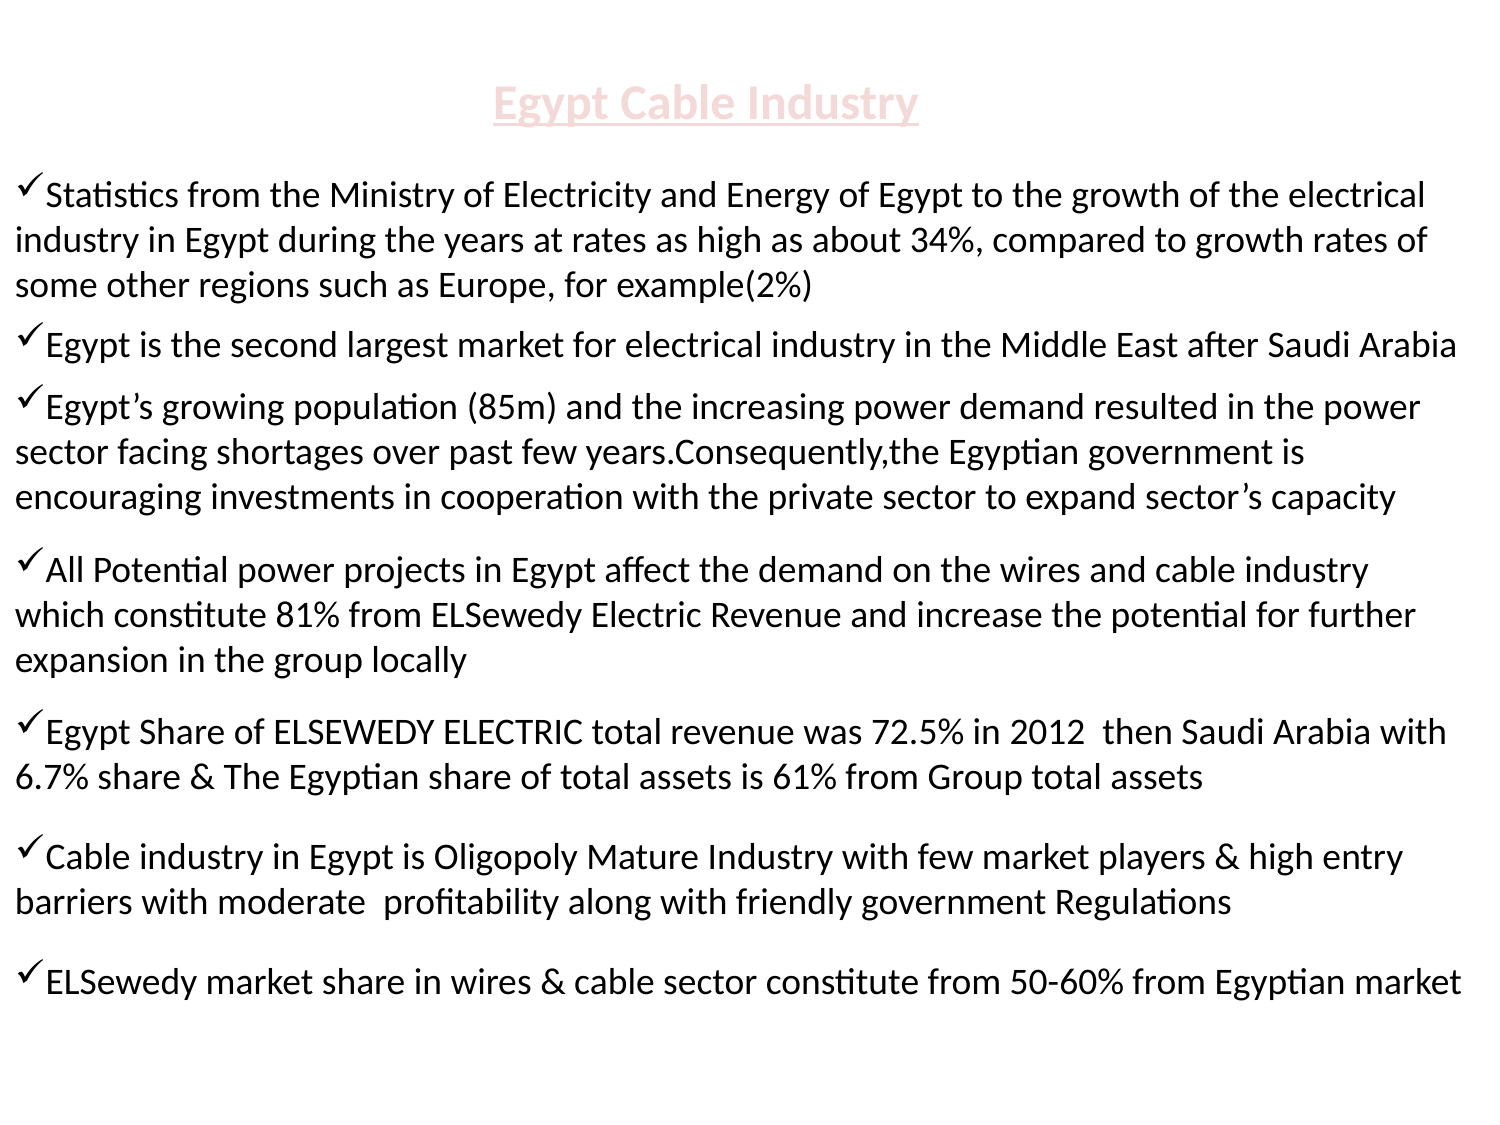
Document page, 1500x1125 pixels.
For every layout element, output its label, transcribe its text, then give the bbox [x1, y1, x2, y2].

text_box Egypt Share of ELSEWEDY ELECTRIC total revenue was 72.5% in 2012 then Saudi Arabia with 6.7% share & The Egyptian share of total assets is 61% from Group total assets [0, 699, 1500, 805]
text_box Cable industry in Egypt is Oligopoly Mature Industry with few market players & high entry barriers with moderate profitability along with friendly government Regulations [0, 824, 1500, 930]
text_box Egypt is the second largest market for electrical industry in the Middle East after Saudi Arabia [0, 312, 1500, 373]
text_box All Potential power projects in Egypt affect the demand on the wires and cable industry which constitute 81% from ELSewedy Electric Revenue and increase the potential for further expansion in the group locally [0, 537, 1475, 688]
text_box Egypt Cable Industry [374, 62, 1038, 138]
text_box ELSewedy market share in wires & cable sector constitute from 50-60% from Egyptian market [0, 949, 1500, 1010]
text_box Statistics from the Ministry of Electricity and Energy of Egypt to the growth of the electrical industry in Egypt during the years at rates as high as about 34%, compared to growth rates of some other regions such as Europe, for example(2%) [0, 162, 1450, 312]
text_box Egypt’s growing population (85m) and the increasing power demand resulted in the power sector facing shortages over past few years.Consequently,the Egyptian government is encouraging investments in cooperation with the private sector to expand sector’s capacity [0, 374, 1475, 525]
